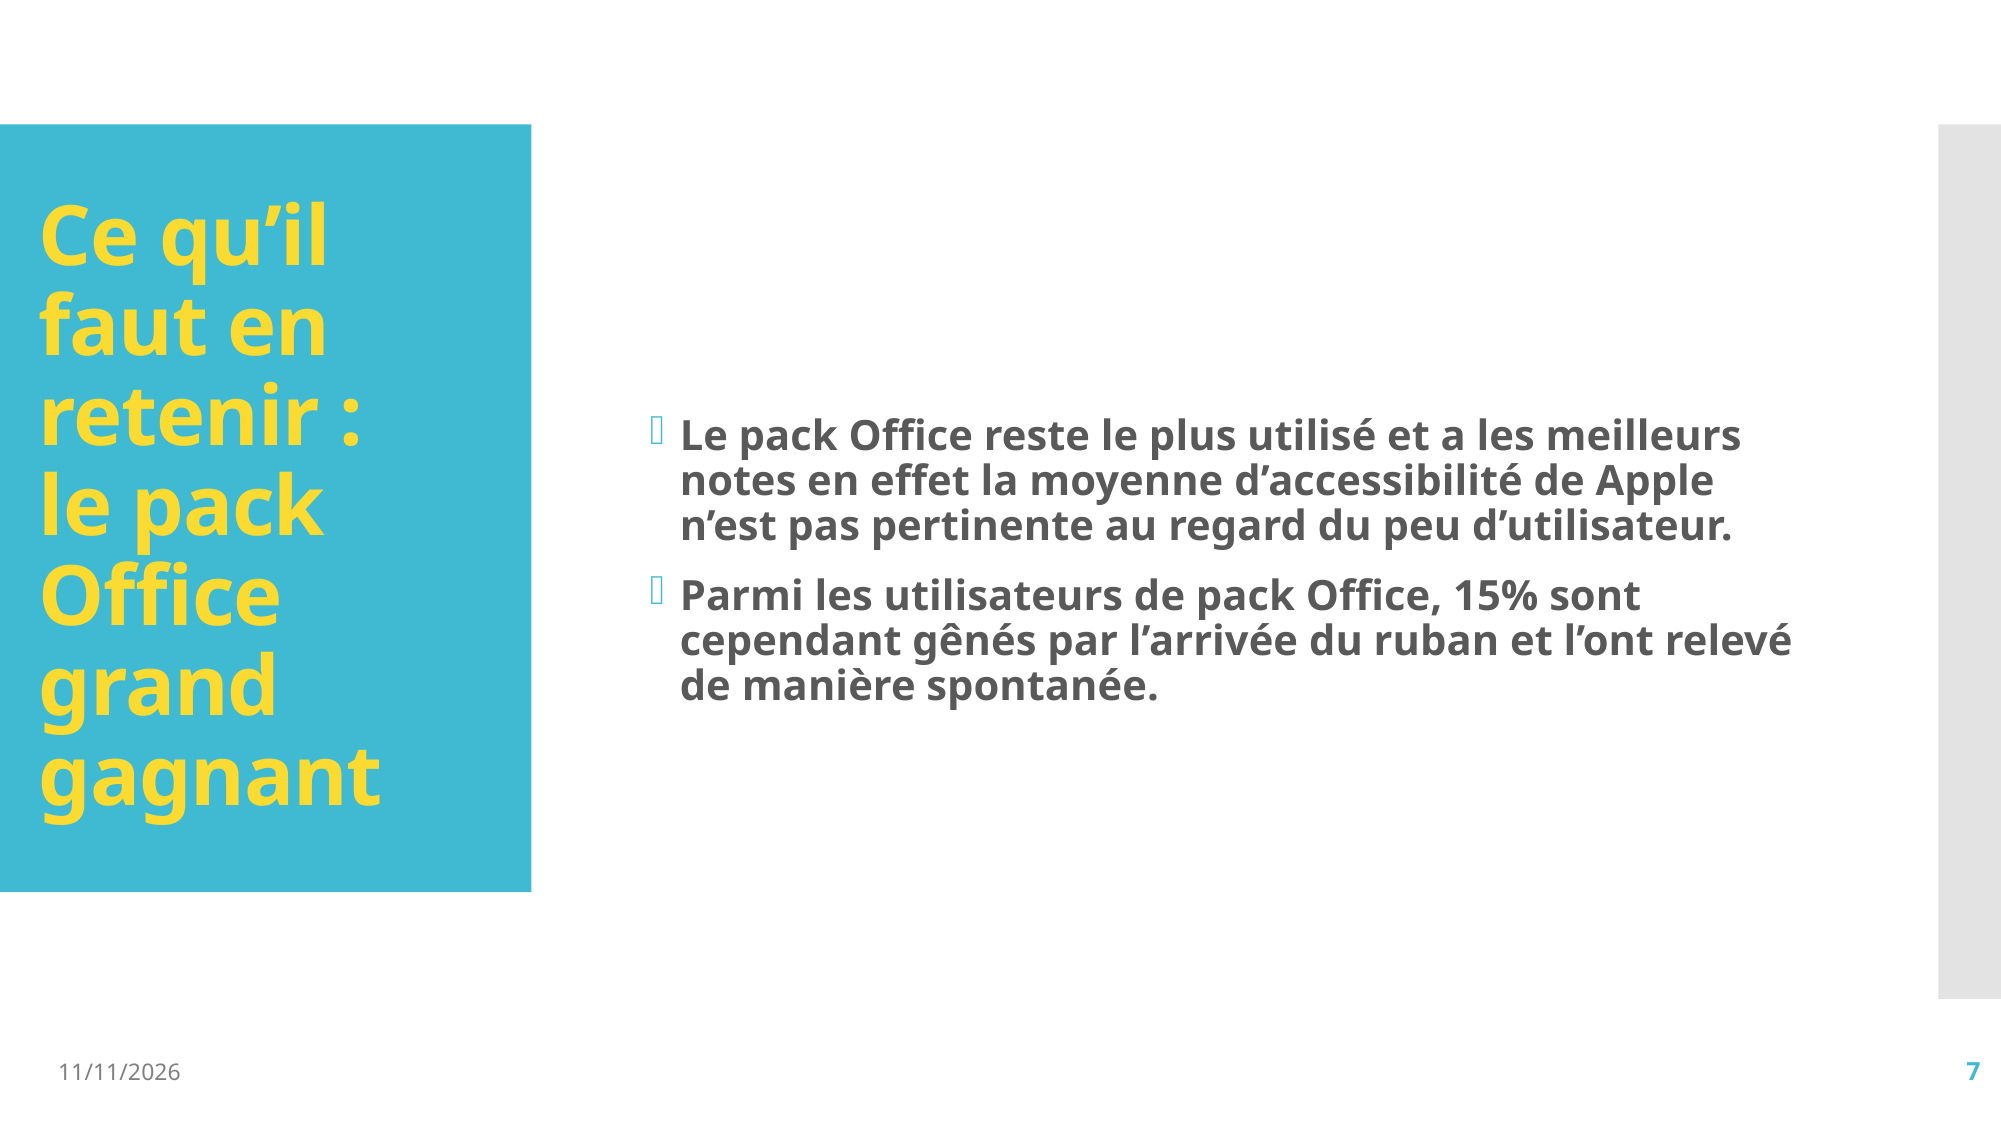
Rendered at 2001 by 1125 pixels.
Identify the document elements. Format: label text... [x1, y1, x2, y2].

list Le pack Office reste le plus utilisé et a les meilleurs notes en effet la moyenne d’accessibilité de Apple n’est pas pertinente au regard du peu d’utilisateur. Parmi les utilisateurs de pack Office, 15% sont cependant gênés par l’arrivée du ruban et l’ont relevé de manière spontanée. [634, 141, 1835, 982]
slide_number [43, 1042, 493, 1103]
slide_number 7 [1744, 1042, 1996, 1103]
title Ce qu’il faut en retenir : le pack Office grand gagnant [23, 130, 508, 886]
